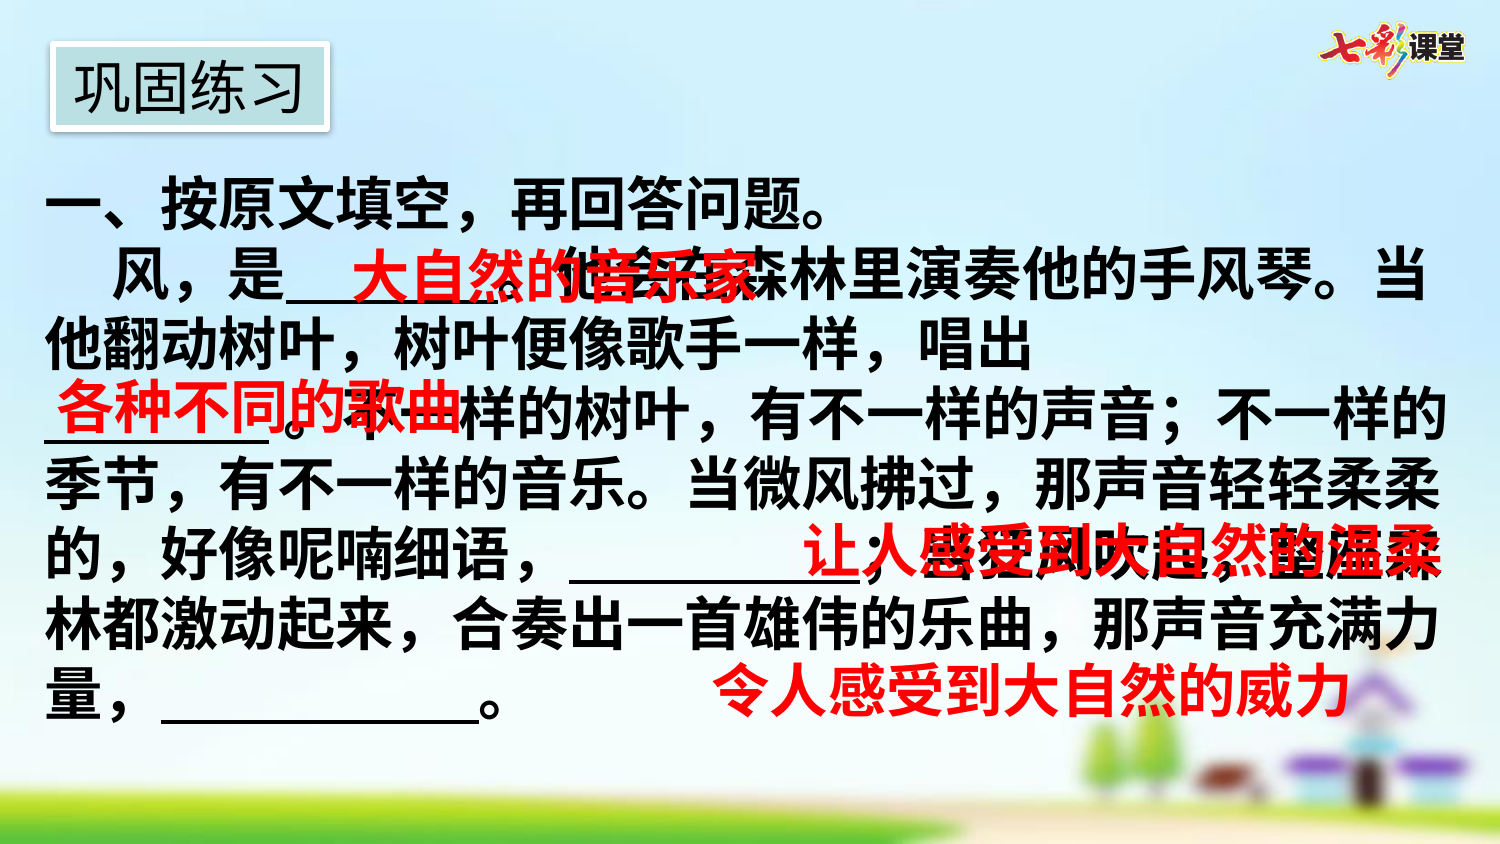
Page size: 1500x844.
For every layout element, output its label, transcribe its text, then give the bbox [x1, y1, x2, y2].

text_box 大自然的音乐家 [336, 232, 809, 318]
text_box 一、按原文填空，再回答问题。 风，是 。他会在森林里演奏他的手风琴。当他翻动树叶，树叶便像歌手一样，唱出 。不一样的树叶，有不一样的声音；不一样的季节，有不一样的音乐。当微风拂过，那声音轻轻柔柔的，好像呢喃细语， ；当狂风吹起，整座森林都激动起来，合奏出一首雄伟的乐曲，那声音充满力量， 。 [29, 160, 1500, 735]
text_box 各种不同的歌曲 [41, 362, 526, 448]
text_box 让人感受到大自然的温柔 [787, 506, 1485, 592]
text_box 巩固练习 [50, 41, 330, 132]
picture [0, 0, 1500, 844]
text_box 令人感受到大自然的威力 [696, 646, 1435, 731]
